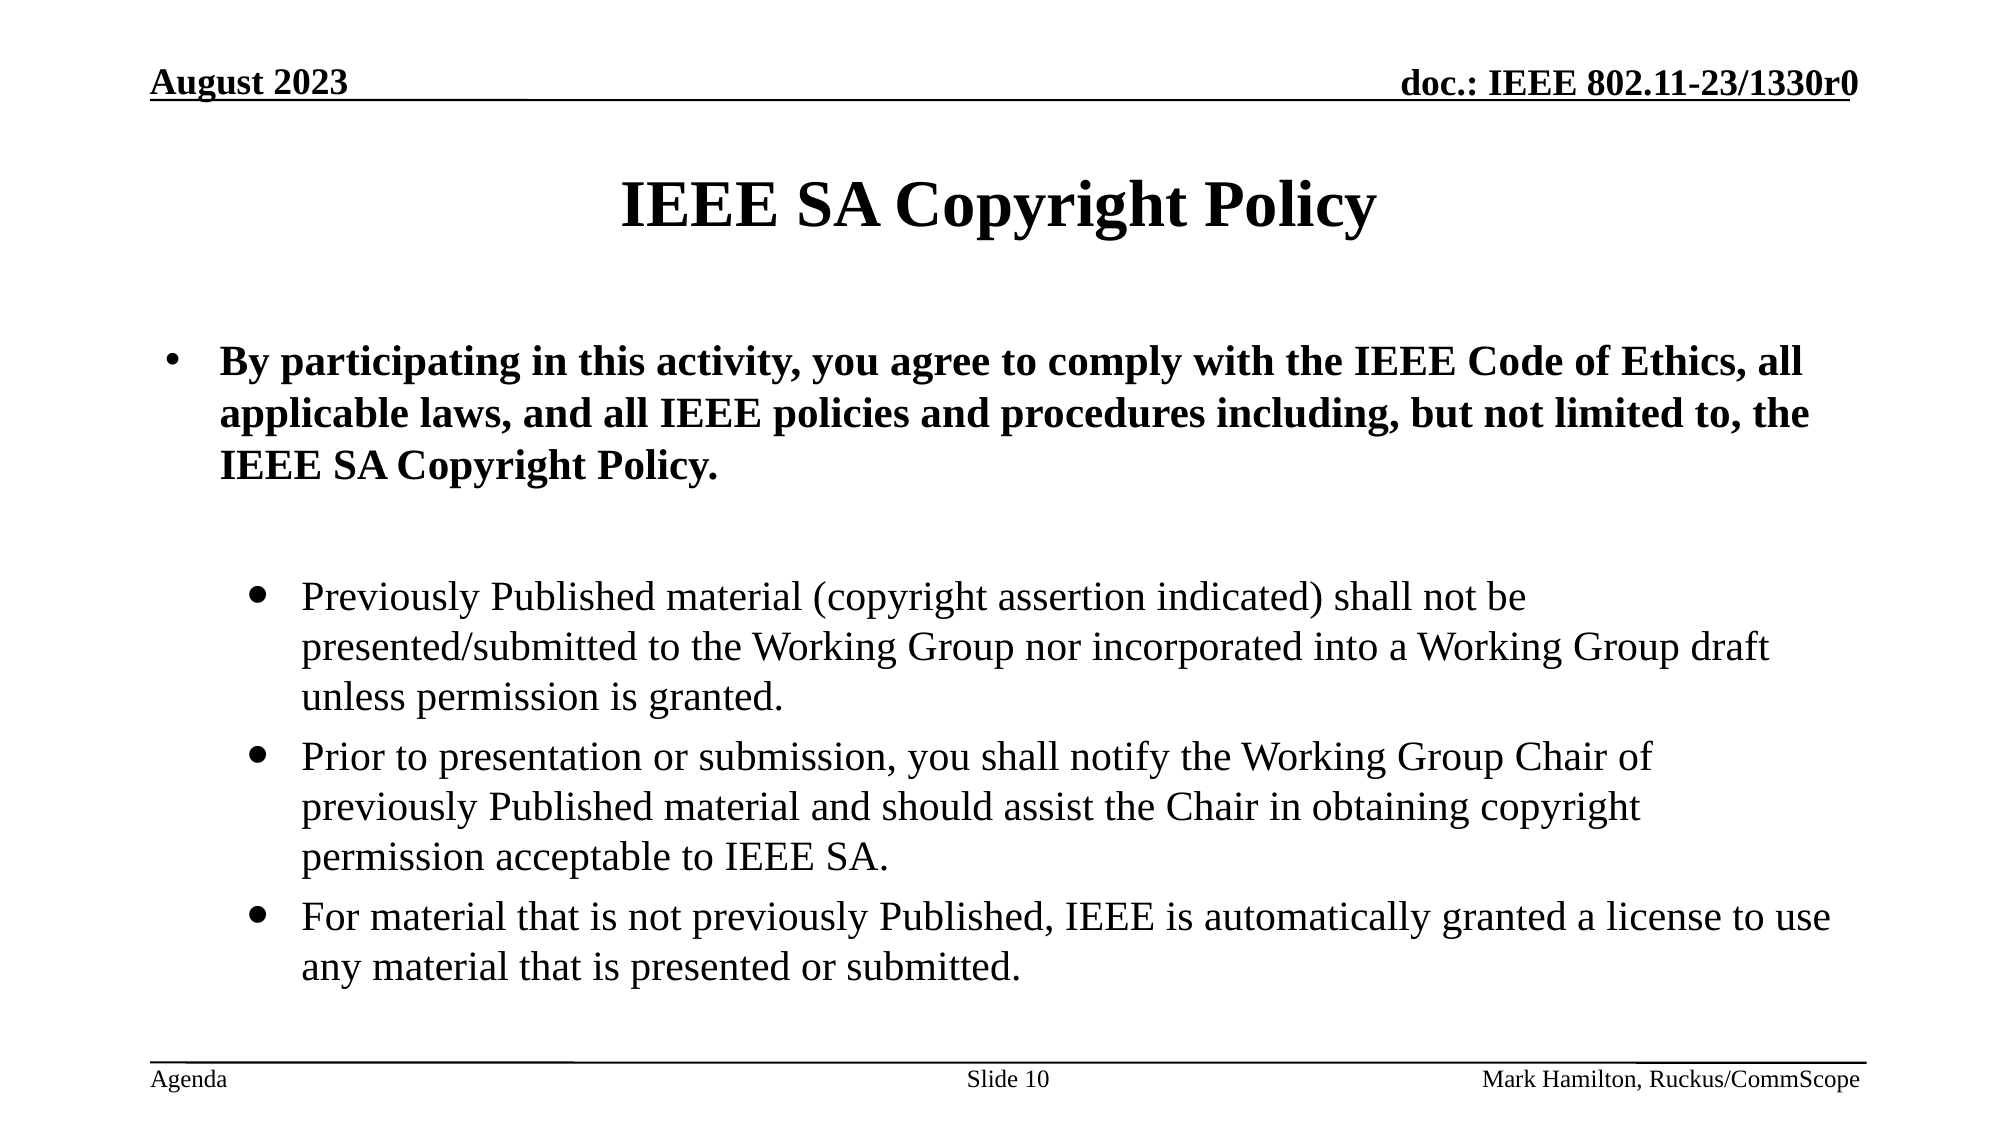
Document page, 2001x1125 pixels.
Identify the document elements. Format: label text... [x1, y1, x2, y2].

slide_number Slide 10 [950, 1061, 1067, 1123]
title IEEE SA Copyright Policy [149, 112, 1850, 288]
list By participating in this activity, you agree to comply with the IEEE Code of Ethics, all applicable laws, and all IEEE policies and procedures including, but not limited to, the IEEE SA Copyright Policy. Previously Published material (copyright assertion indicated) shall not be presented/submitted to the Working Group nor incorporated into a Working Group draft unless permission is granted. Prior to presentation or submission, you shall notify the Working Group Chair of previously Published material and should assist the Chair in obtaining copyright permission acceptable to IEEE SA. For material that is not previously Published, IEEE is automatically granted a license to use any material that is presented or submitted. [149, 324, 1850, 1000]
